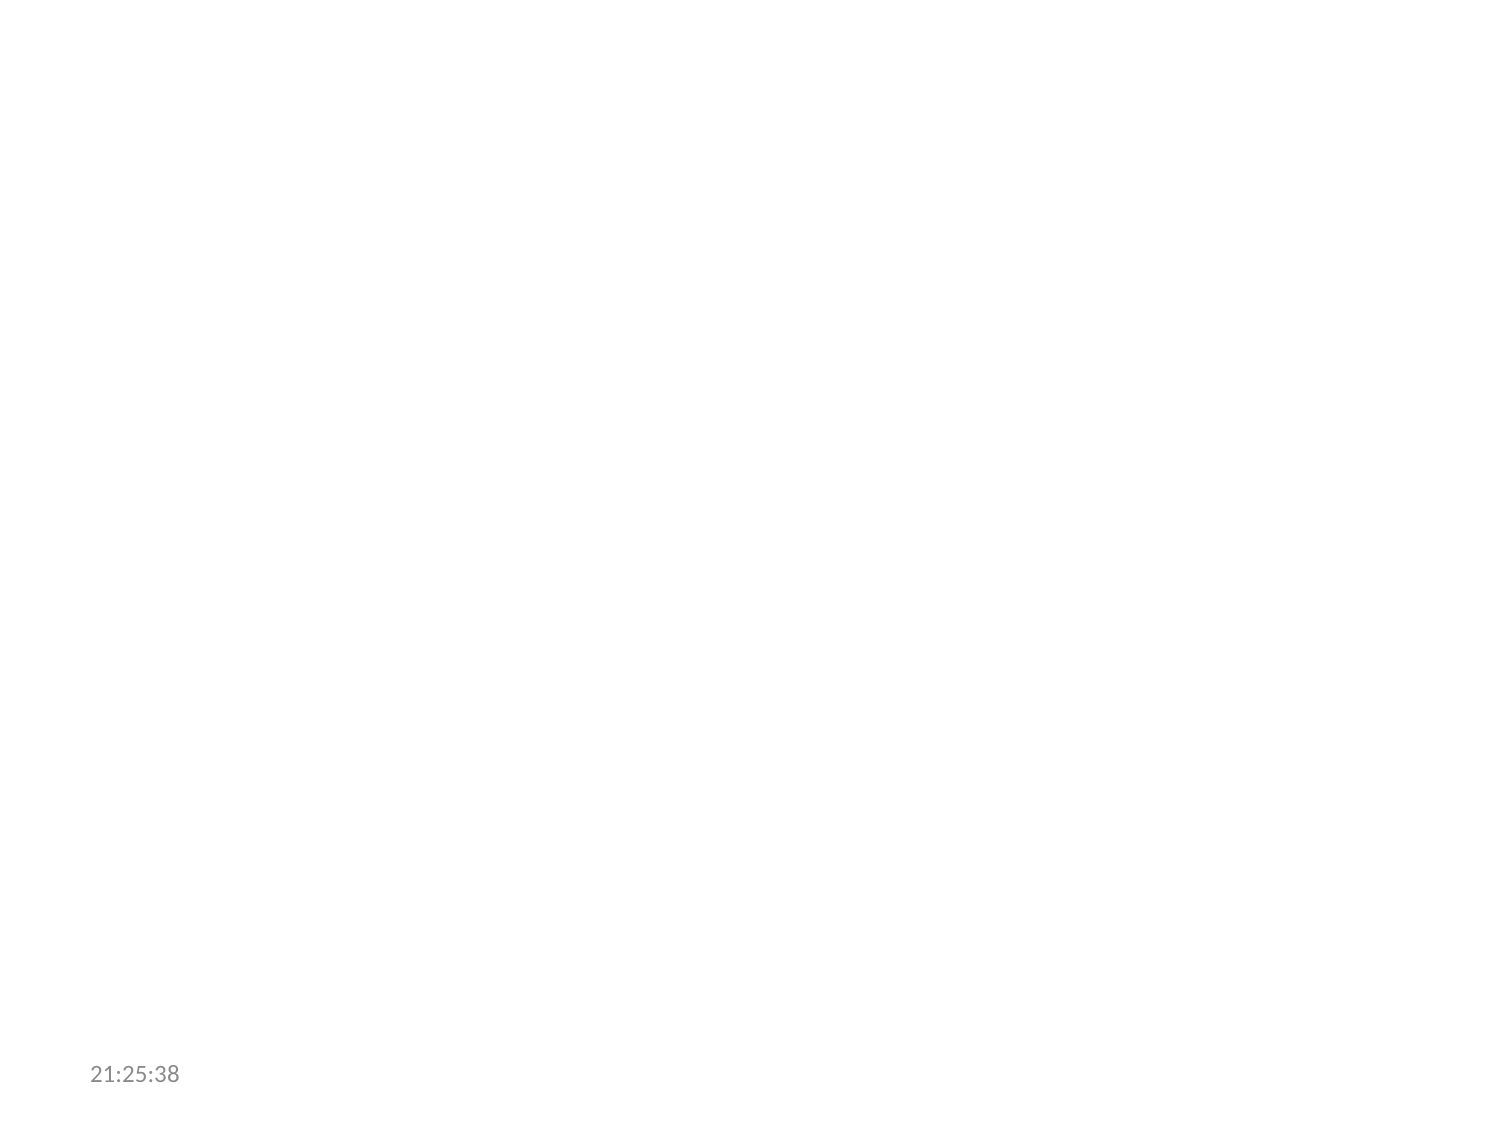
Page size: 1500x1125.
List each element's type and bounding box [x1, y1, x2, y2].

slide_number [75, 1042, 425, 1103]
